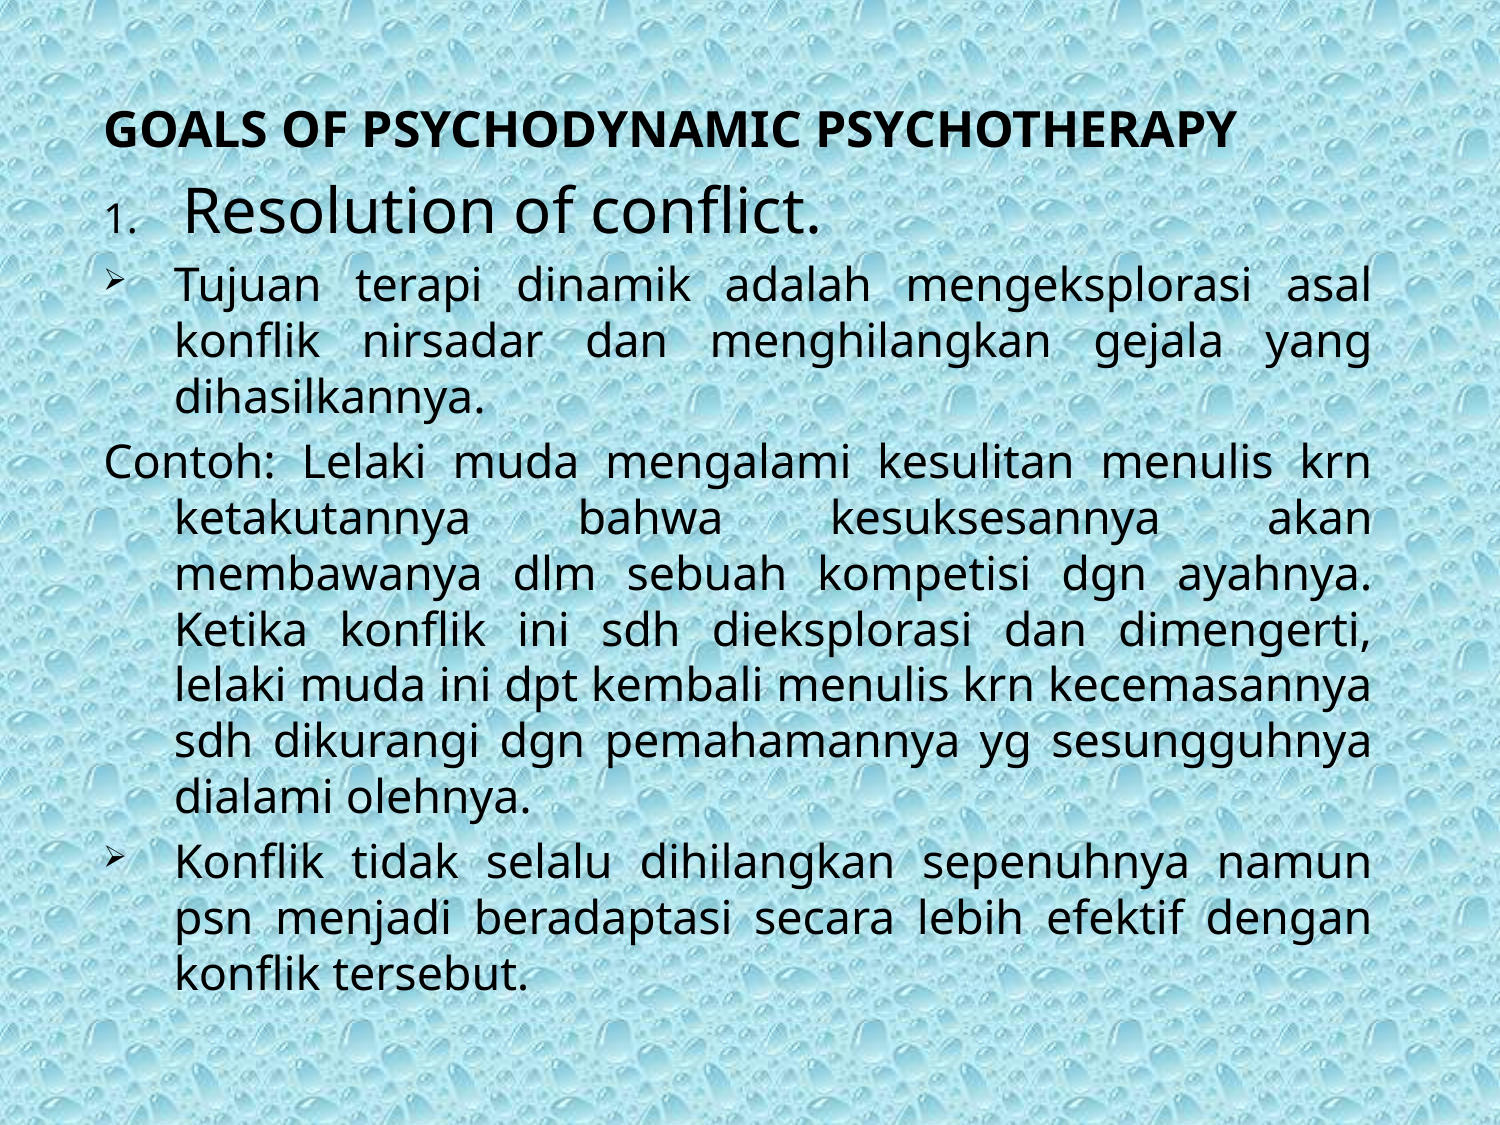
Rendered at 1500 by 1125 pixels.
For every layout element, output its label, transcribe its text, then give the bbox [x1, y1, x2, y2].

subtitle GOALS OF PSYCHODYNAMIC PSYCHOTHERAPY Resolution of conflict. Tujuan terapi dinamik adalah mengeksplorasi asal konflik nirsadar dan menghilangkan gejala yang dihasilkannya. Contoh: Lelaki muda mengalami kesulitan menulis krn ketakutannya bahwa kesuksesannya akan membawanya dlm sebuah kompetisi dgn ayahnya. Ketika konflik ini sdh dieksplorasi dan dimengerti, lelaki muda ini dpt kembali menulis krn kecemasannya sdh dikurangi dgn pemahamannya yg sesungguhnya dialami olehnya. Konflik tidak selalu dihilangkan sepenuhnya namun psn menjadi beradaptasi secara lebih efektif dengan konflik tersebut. [88, 90, 1388, 1024]
picture [0, 0, 1500, 1125]
